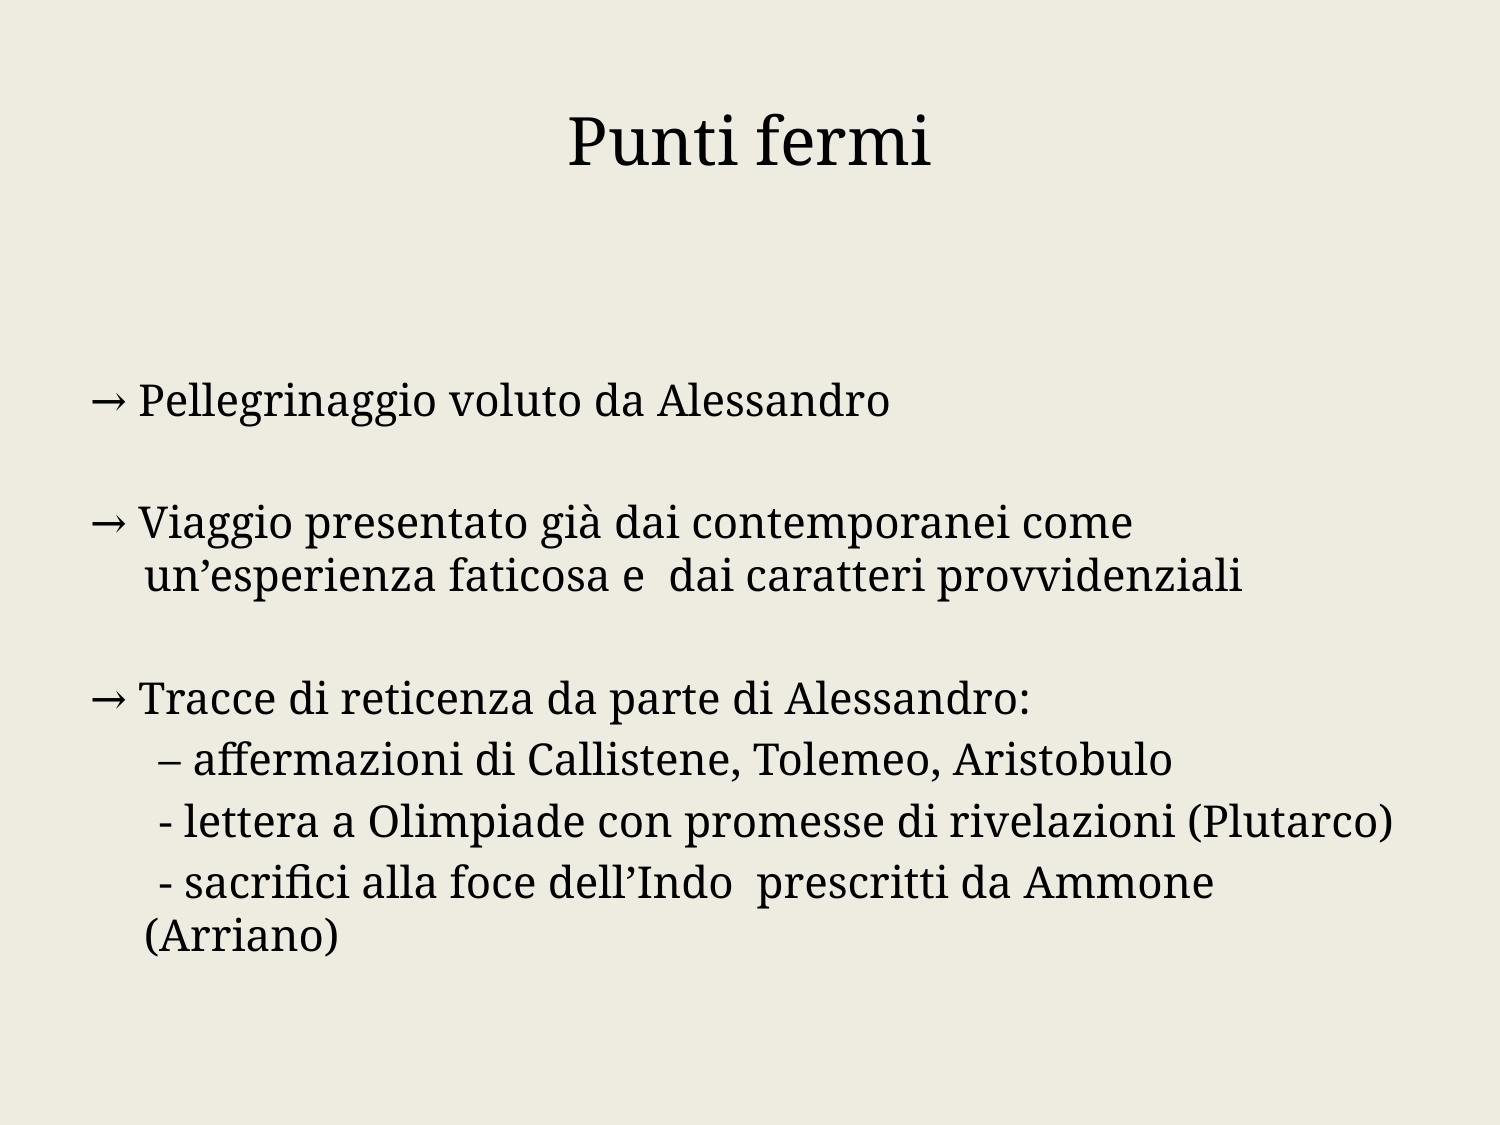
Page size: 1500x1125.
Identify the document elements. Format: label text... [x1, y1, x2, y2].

list → Pellegrinaggio voluto da Alessandro → Viaggio presentato già dai contemporanei come un’esperienza faticosa e dai caratteri provvidenziali → Tracce di reticenza da parte di Alessandro: – affermazioni di Callistene, Tolemeo, Aristobulo - lettera a Olimpiade con promesse di rivelazioni (Plutarco) - sacrifici alla foce dell’Indo prescritti da Ammone (Arriano) [75, 262, 1425, 1005]
title Punti fermi [75, 45, 1425, 233]
